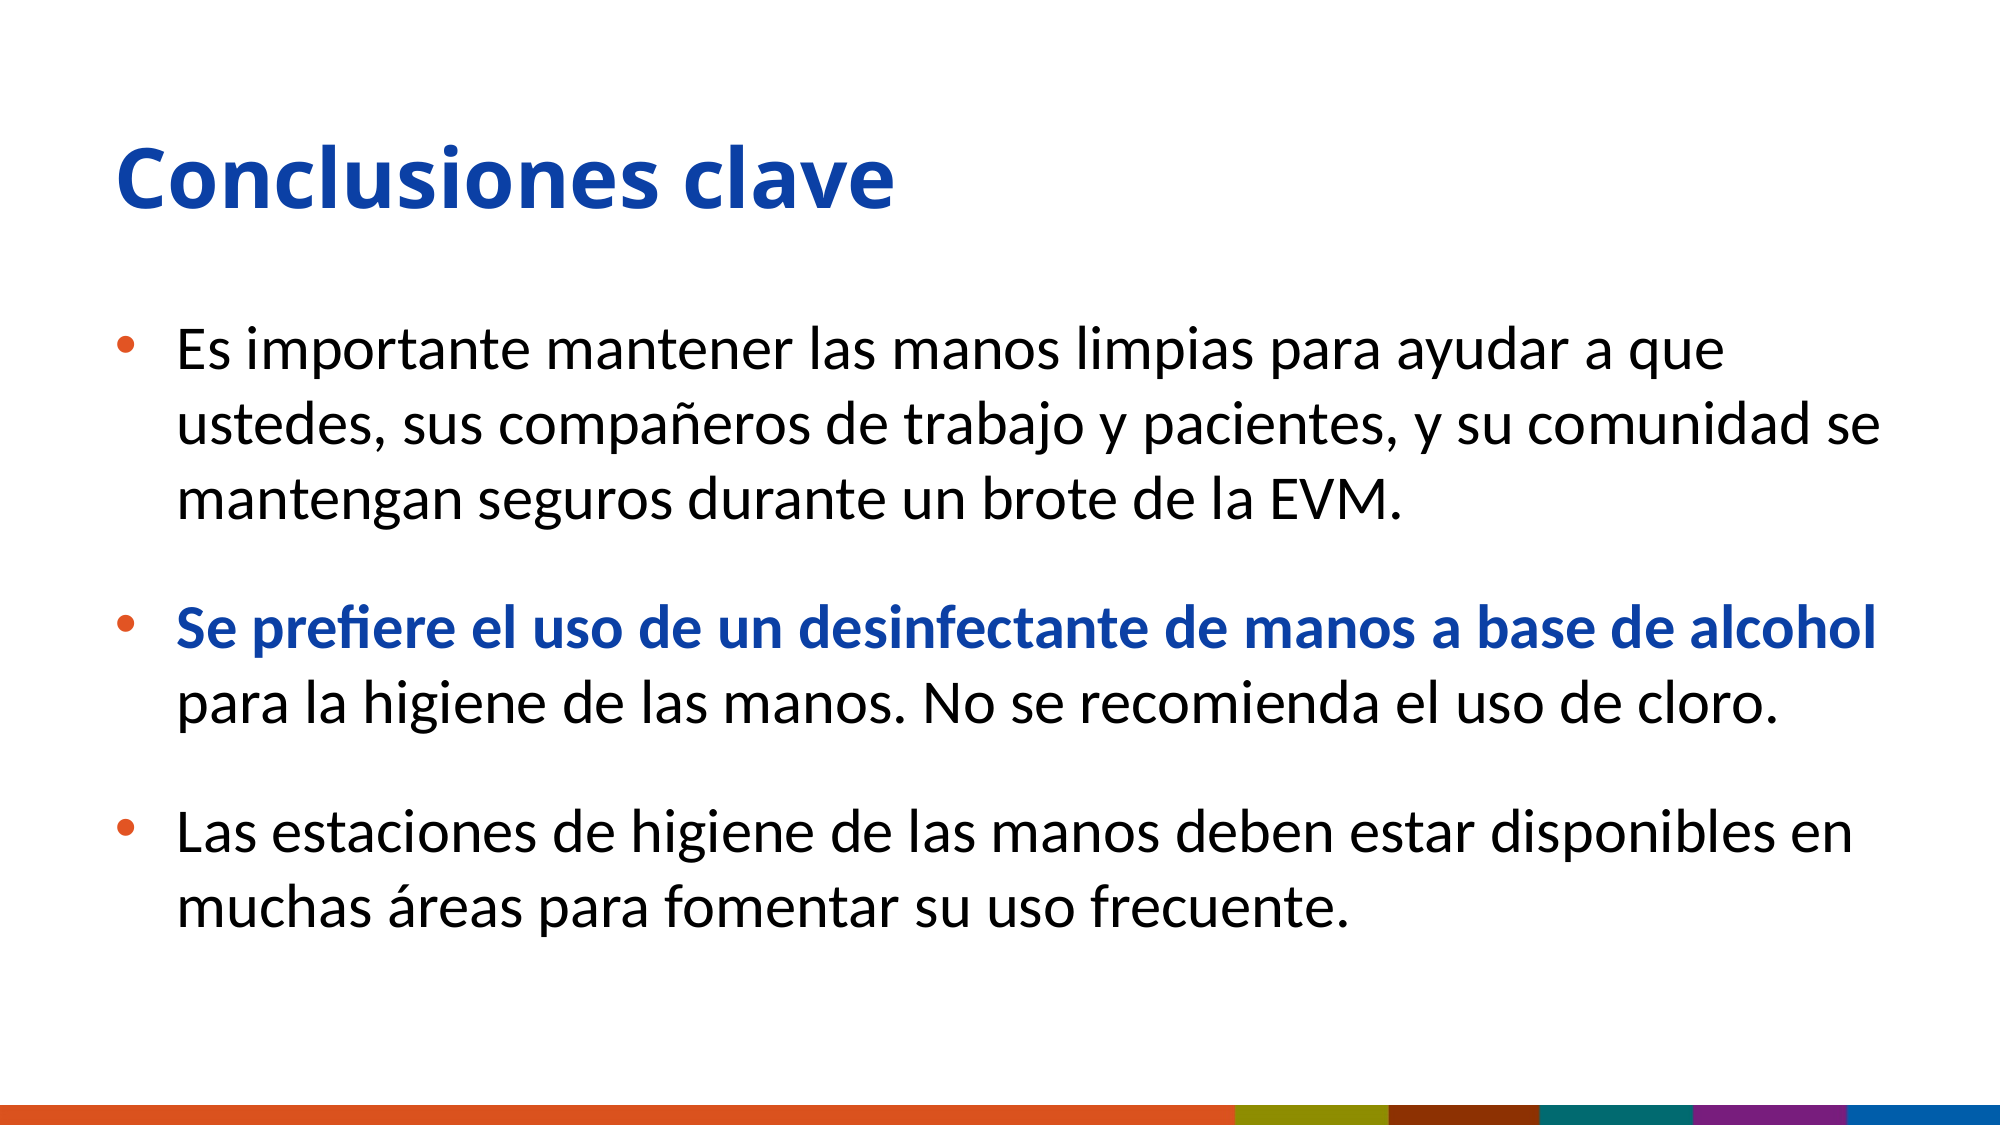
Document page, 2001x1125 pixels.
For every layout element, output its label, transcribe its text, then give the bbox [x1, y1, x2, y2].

title Conclusiones clave [99, 45, 1900, 233]
list Es importante mantener las manos limpias para ayudar a que ustedes, sus compañeros de trabajo y pacientes, y su comunidad se mantengan seguros durante un brote de la EVM. Se prefiere el uso de un desinfectante de manos a base de alcohol para la higiene de las manos. No se recomienda el uso de cloro. Las estaciones de higiene de las manos deben estar disponibles en muchas áreas para fomentar su uso frecuente. [99, 299, 1900, 985]
picture [0, 1105, 2000, 1125]
